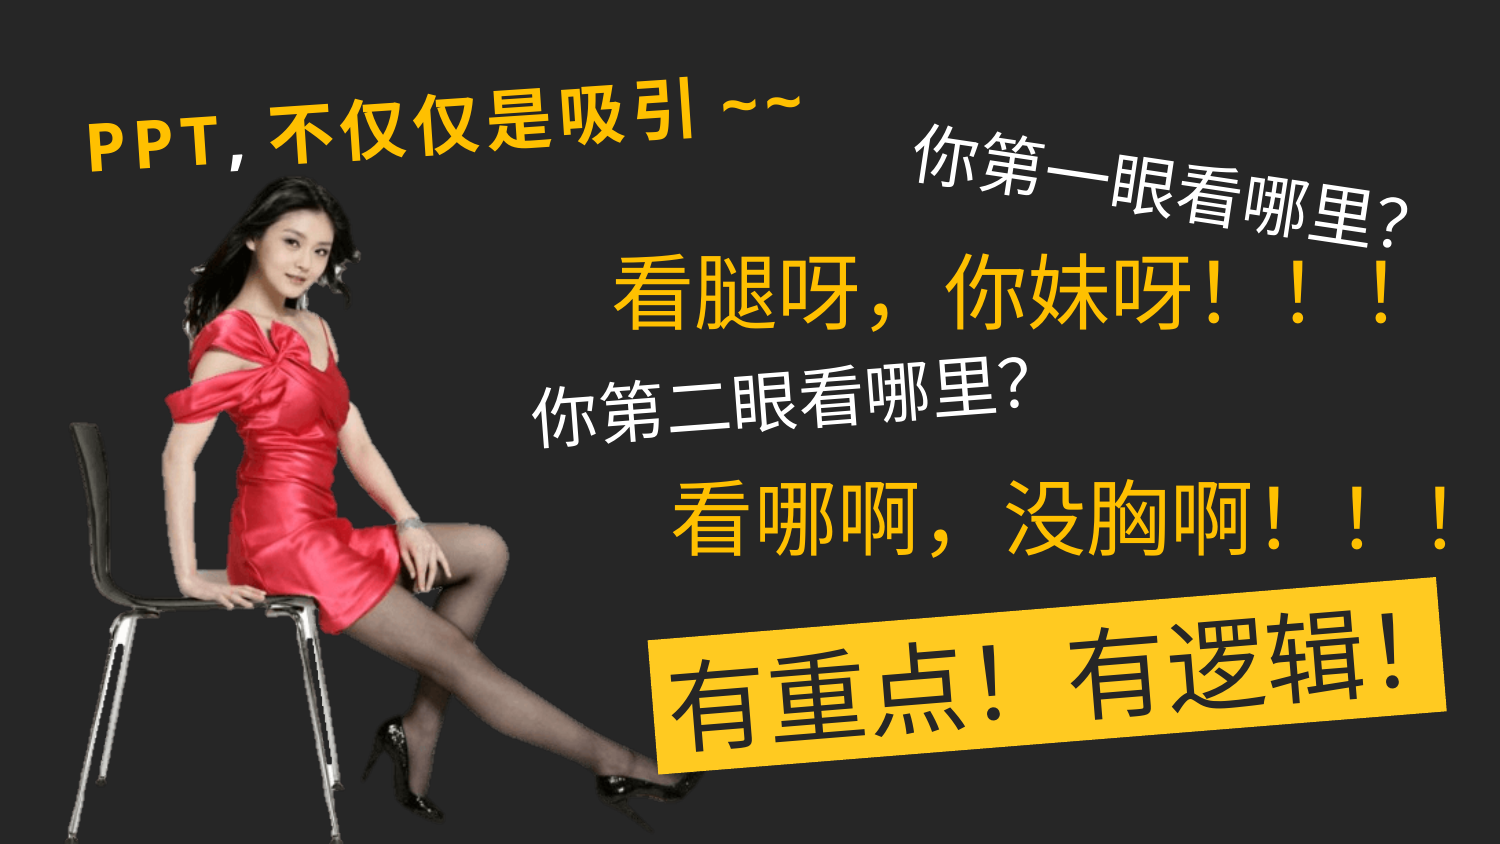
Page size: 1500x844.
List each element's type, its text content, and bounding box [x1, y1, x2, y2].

text_box PPT,不仅仅是吸引~~ [17, 8, 851, 161]
text_box 你第二眼看哪里？ [802, 348, 1440, 446]
picture [29, 156, 798, 844]
text_box 看腿呀，你妹呀！！！ [802, 232, 1500, 348]
text_box 看哪啊，没胸啊！！！ [802, 459, 1500, 575]
text_box 你第一眼看哪里？ [891, 100, 1500, 232]
text_box 有重点！有逻辑！ [802, 577, 1447, 764]
